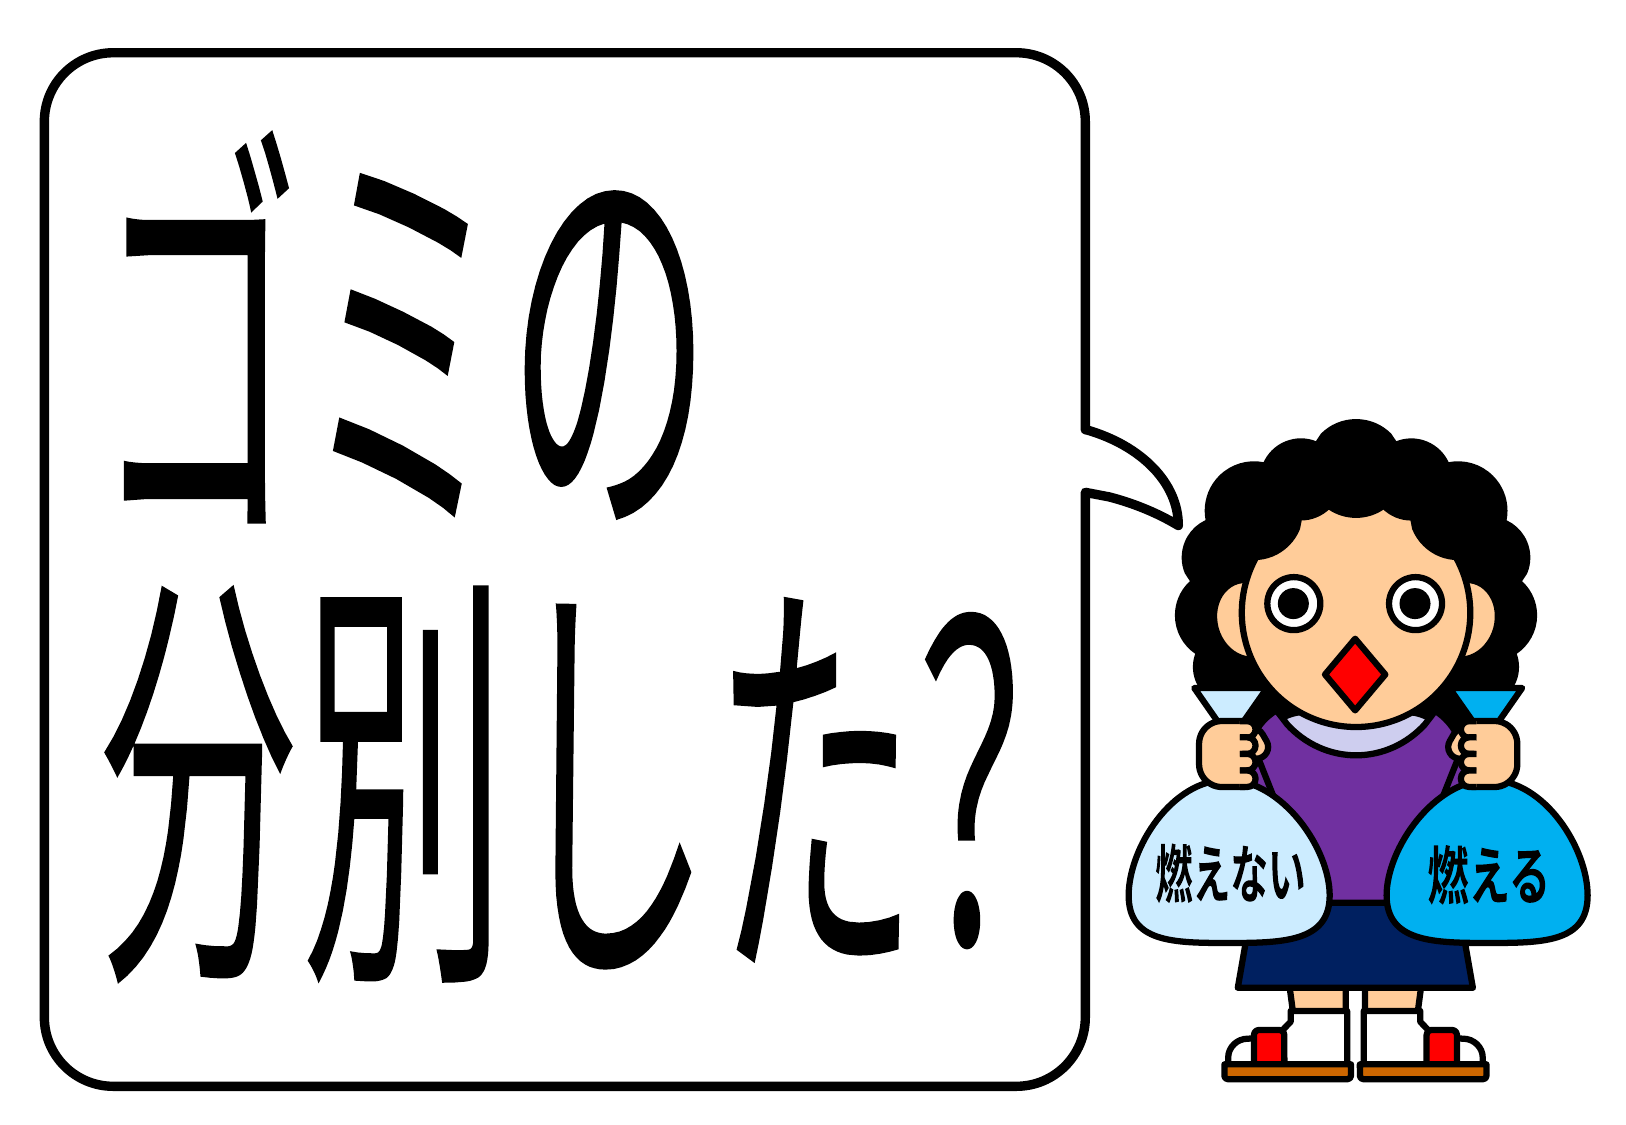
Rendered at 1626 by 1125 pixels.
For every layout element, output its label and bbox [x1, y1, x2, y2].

text_box [1128, 421, 1588, 1080]
text_box [44, 52, 1123, 1087]
